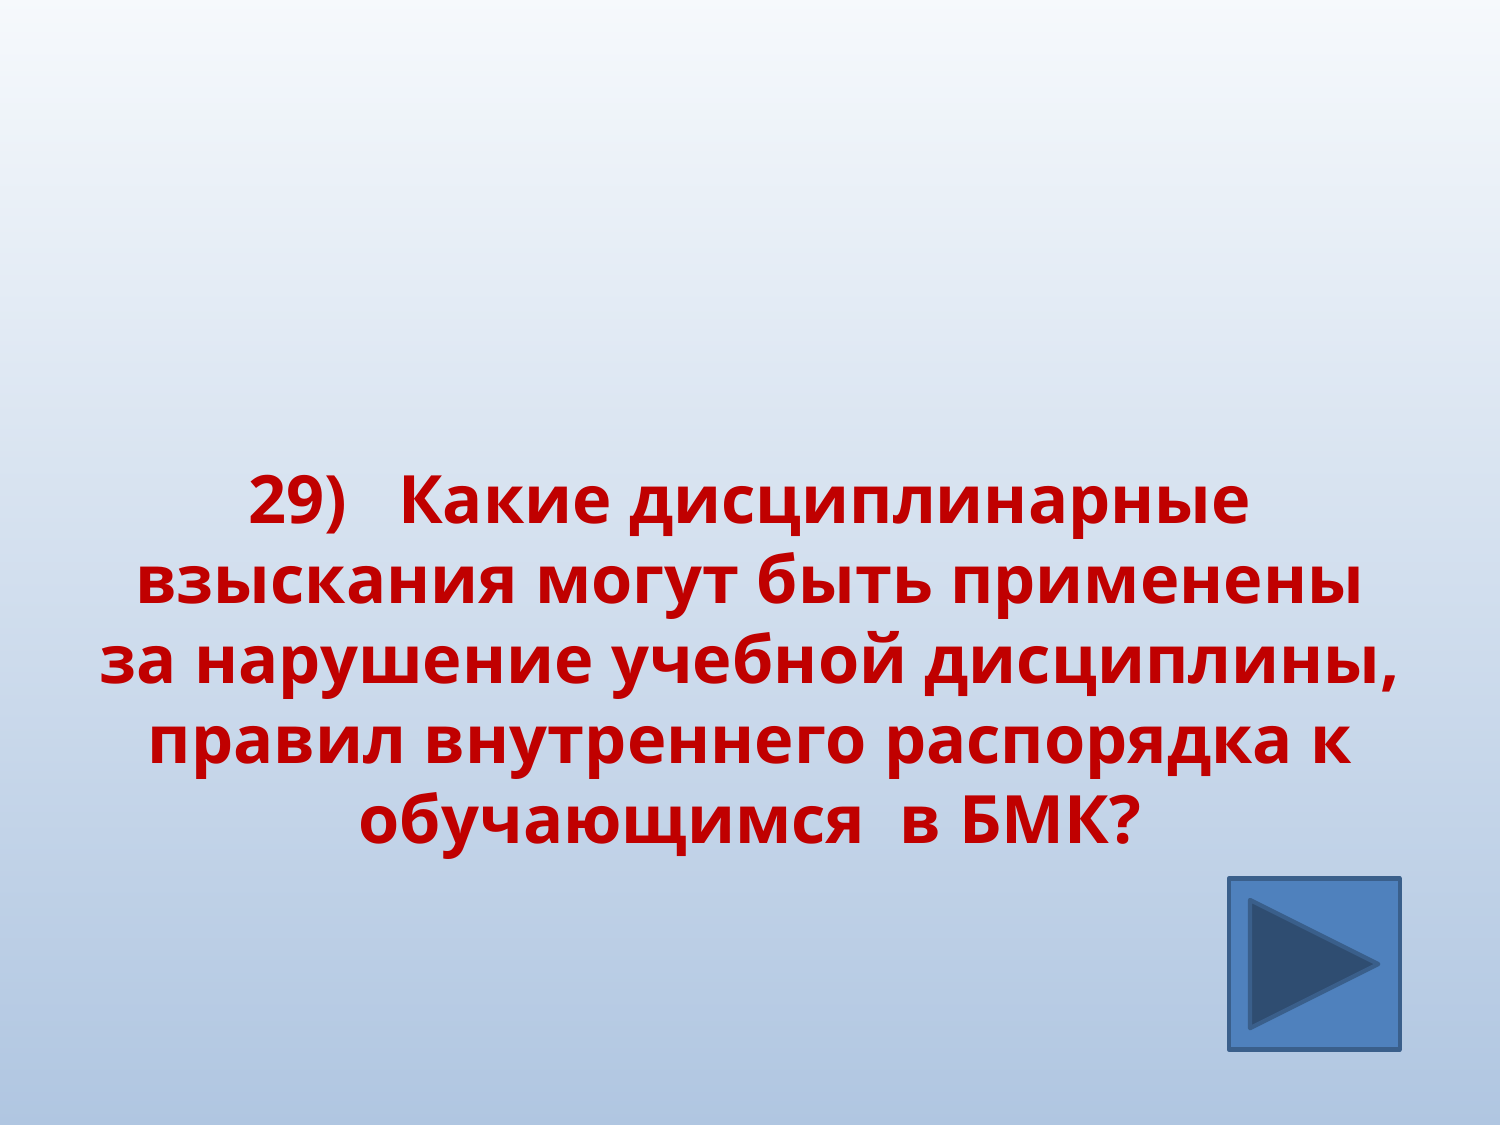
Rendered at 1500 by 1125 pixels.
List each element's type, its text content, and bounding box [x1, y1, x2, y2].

text_box [1227, 876, 1402, 1052]
list 29) Какие дисциплинарные взыскания могут быть применены за нарушение учебной дисциплины, правил внутреннего распорядка к обучающимся в БМК? [75, 262, 1425, 1005]
